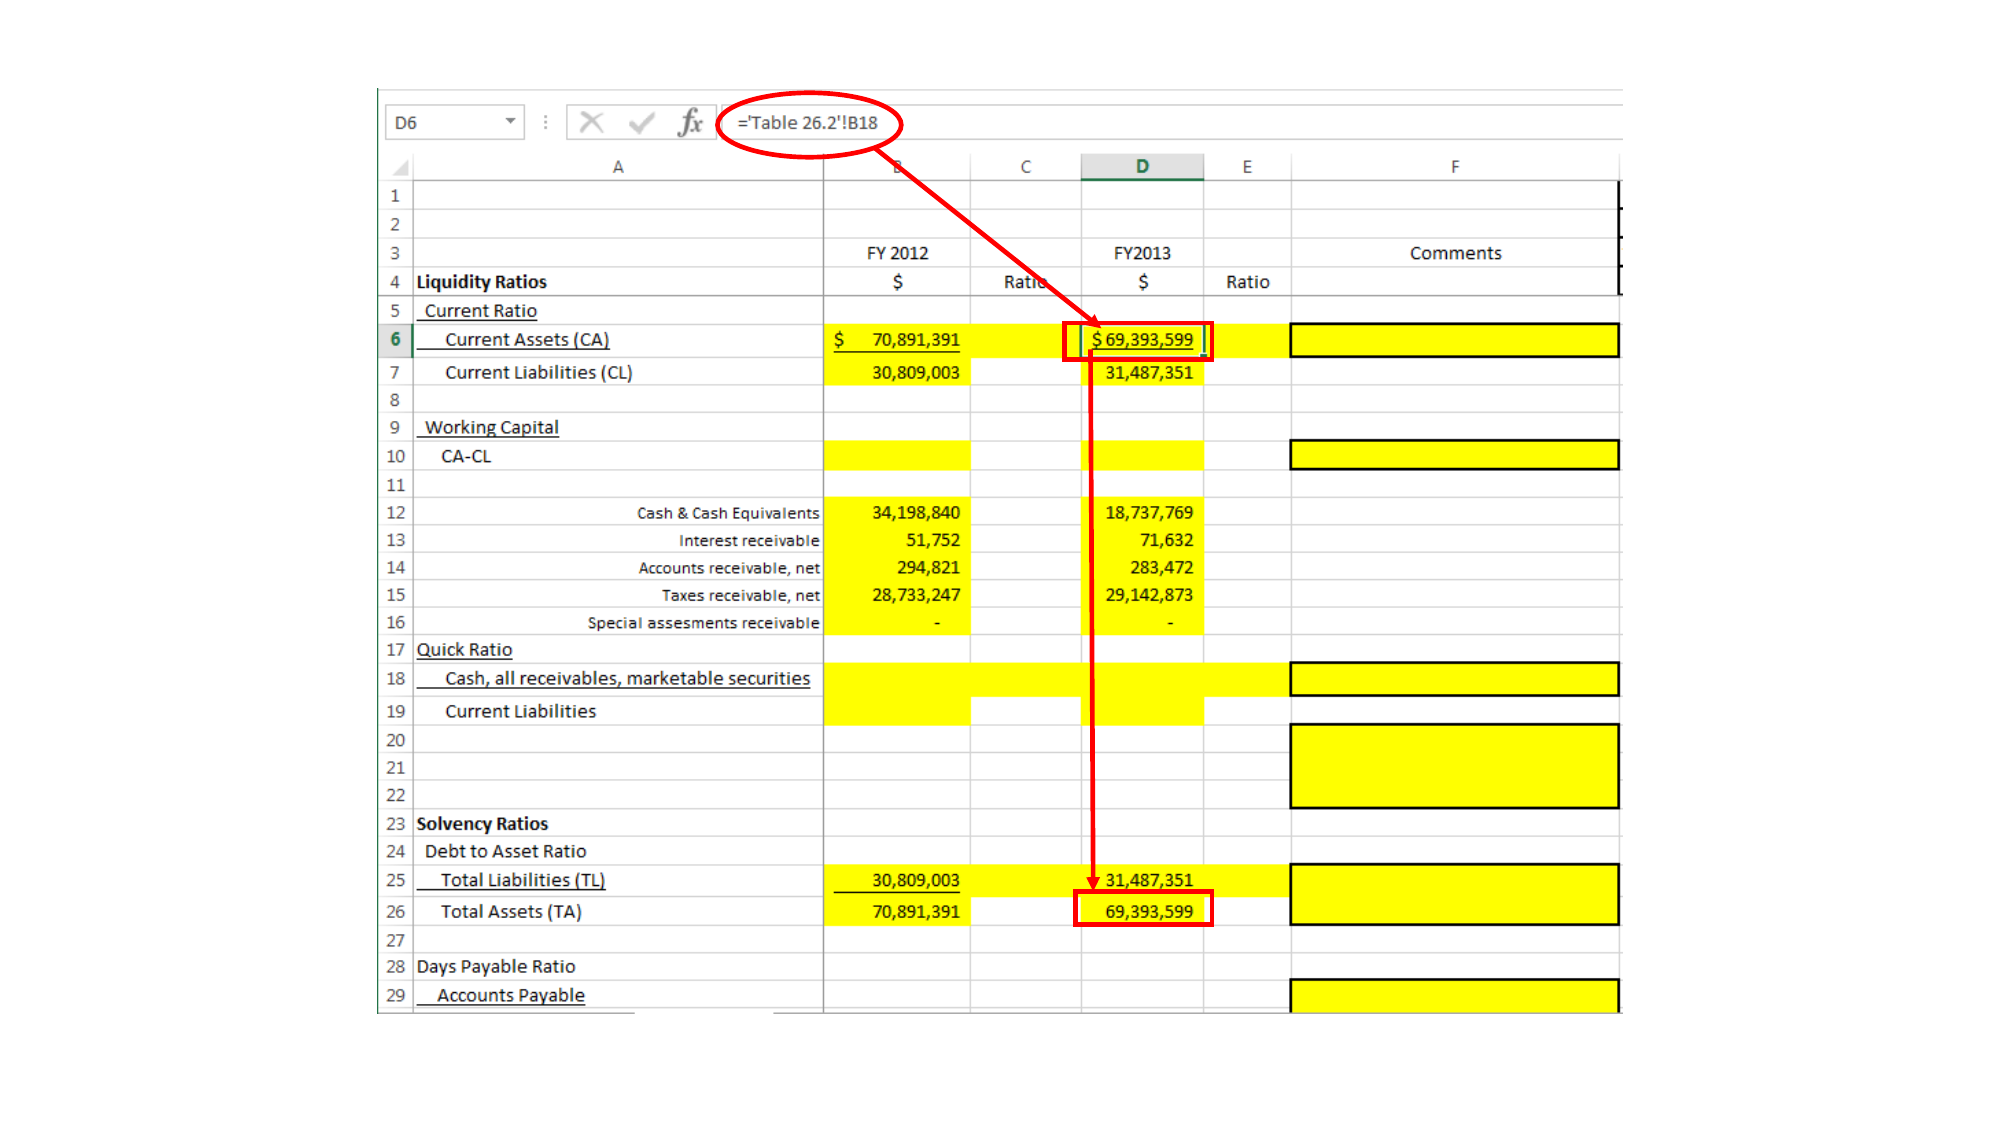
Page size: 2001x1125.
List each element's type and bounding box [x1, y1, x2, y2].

text_box [1090, 349, 1094, 892]
text_box [874, 147, 1102, 329]
list [377, 88, 1623, 1014]
